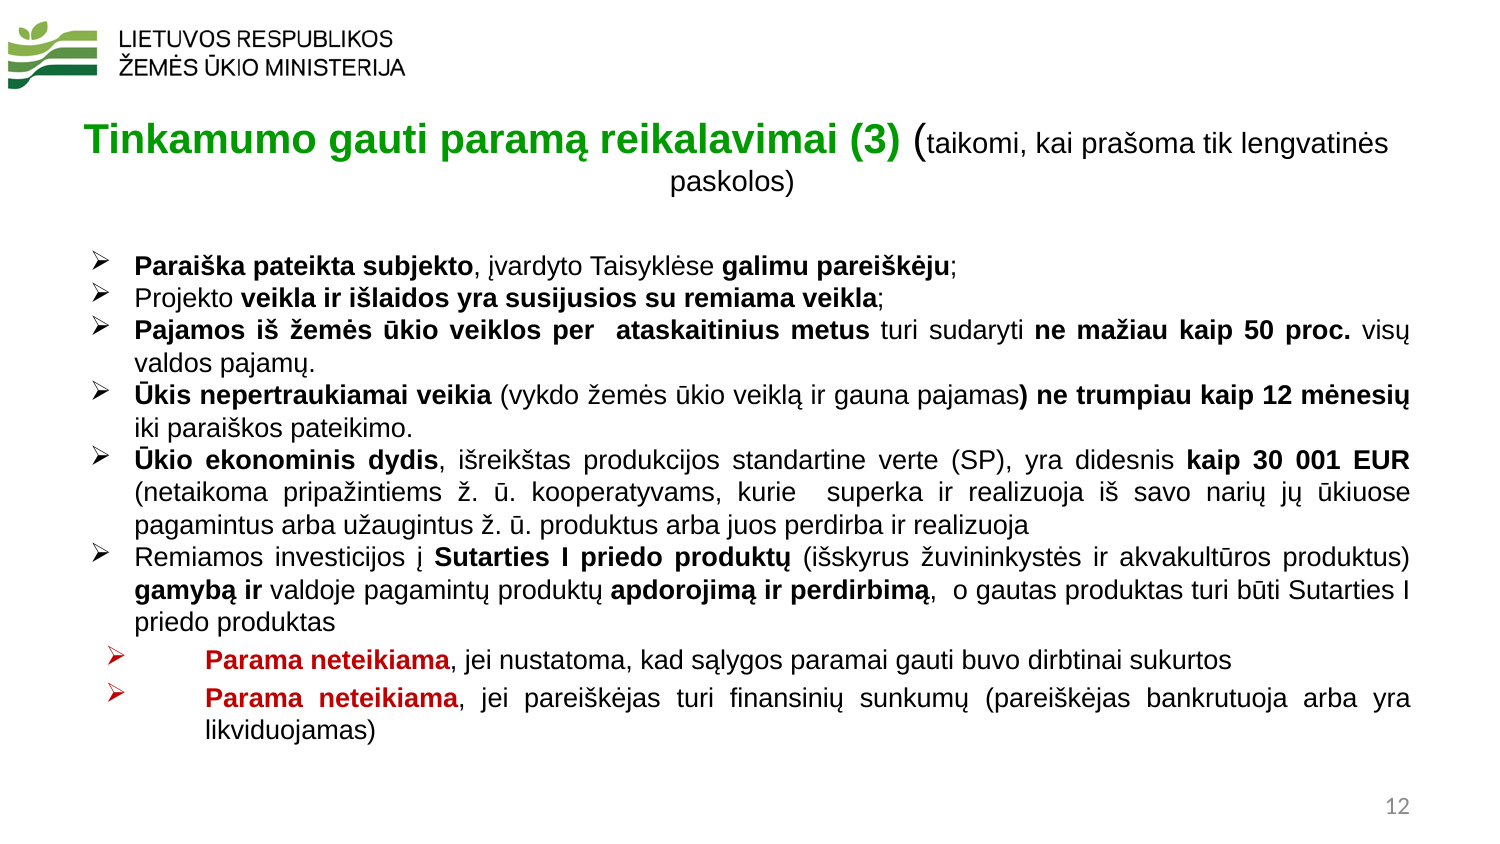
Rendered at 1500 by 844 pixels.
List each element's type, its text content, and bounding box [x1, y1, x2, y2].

list Paraiška pateikta subjekto, įvardyto Taisyklėse galimu pareiškėju; Projekto veikla ir išlaidos yra susijusios su remiama veikla; Pajamos iš žemės ūkio veiklos per ataskaitinius metus turi sudaryti ne mažiau kaip 50 proc. visų valdos pajamų. Ūkis nepertraukiamai veikia (vykdo žemės ūkio veiklą ir gauna pajamas) ne trumpiau kaip 12 mėnesių iki paraiškos pateikimo. Ūkio ekonominis dydis, išreikštas produkcijos standartine verte (SP), yra didesnis kaip 30 001 EUR (netaikoma pripažintiems ž. ū. kooperatyvams, kurie superka ir realizuoja iš savo narių jų ūkiuose pagamintus arba užaugintus ž. ū. produktus arba juos perdirba ir realizuoja Remiamos investicijos į Sutarties I priedo produktų (išskyrus žuvininkystės ir akvakultūros produktus) gamybą ir valdoje pagamintų produktų apdorojimą ir perdirbimą, o gautas produktas turi būti Sutarties I priedo produktas Parama neteikiama, jei nustatoma, kad sąlygos paramai gauti buvo dirbtinai sukurtos Parama neteikiama, jei pareiškėjas turi finansinių sunkumų (pareiškėjas bankrutuoja arba yra likviduojamas) [75, 240, 1425, 754]
picture [0, 1, 420, 98]
slide_number 12 [1074, 782, 1425, 827]
title Tinkamumo gauti paramą reikalavimai (3) (taikomi, kai prašoma tik lengvatinės paskolos) [61, 96, 1412, 213]
